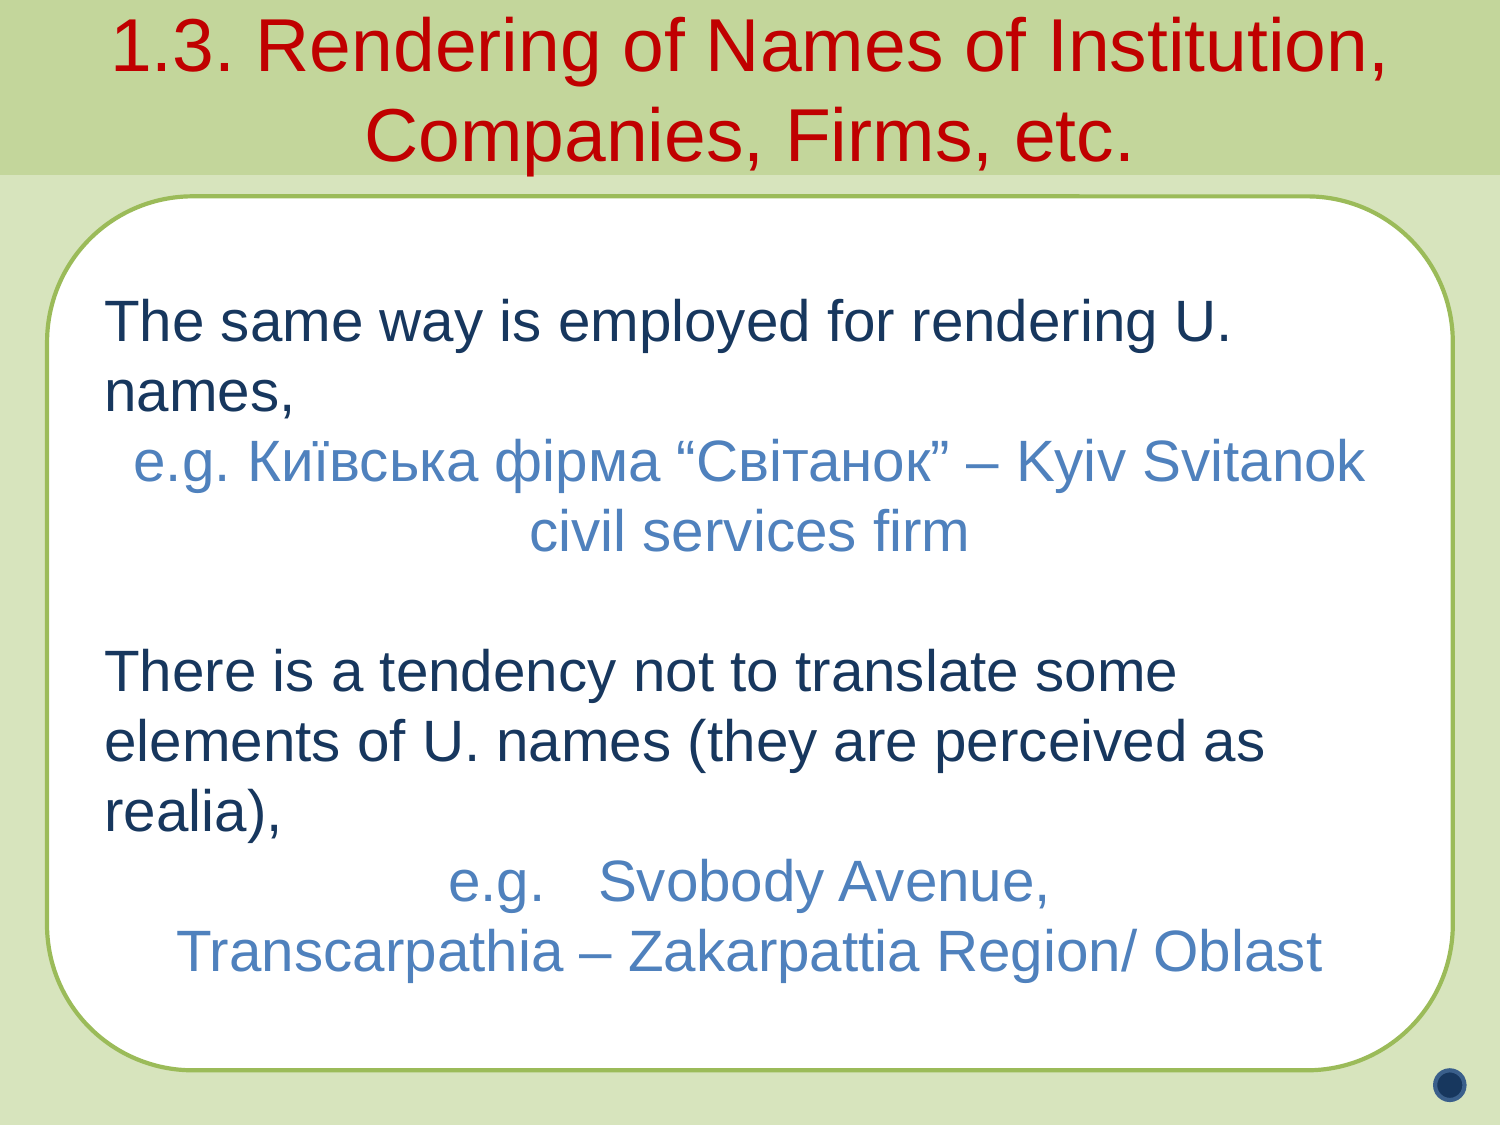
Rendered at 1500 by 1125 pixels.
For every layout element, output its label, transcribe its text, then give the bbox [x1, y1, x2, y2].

text_box [1433, 1068, 1467, 1103]
text_box The same way is employed for rendering U. names, e.g. Київська фірма “Світанок” – Kyiv Svitanok civil services firm There is a tendency not to translate some elements of U. names (they are perceived as realia), e.g. Svobody Avenue, Transcarpathia – Zakarpattia Region/ Oblast [44, 194, 1455, 1073]
text_box 1.3. Rendering of Names of Institution, Companies, Firms, etc. [0, 0, 1500, 175]
